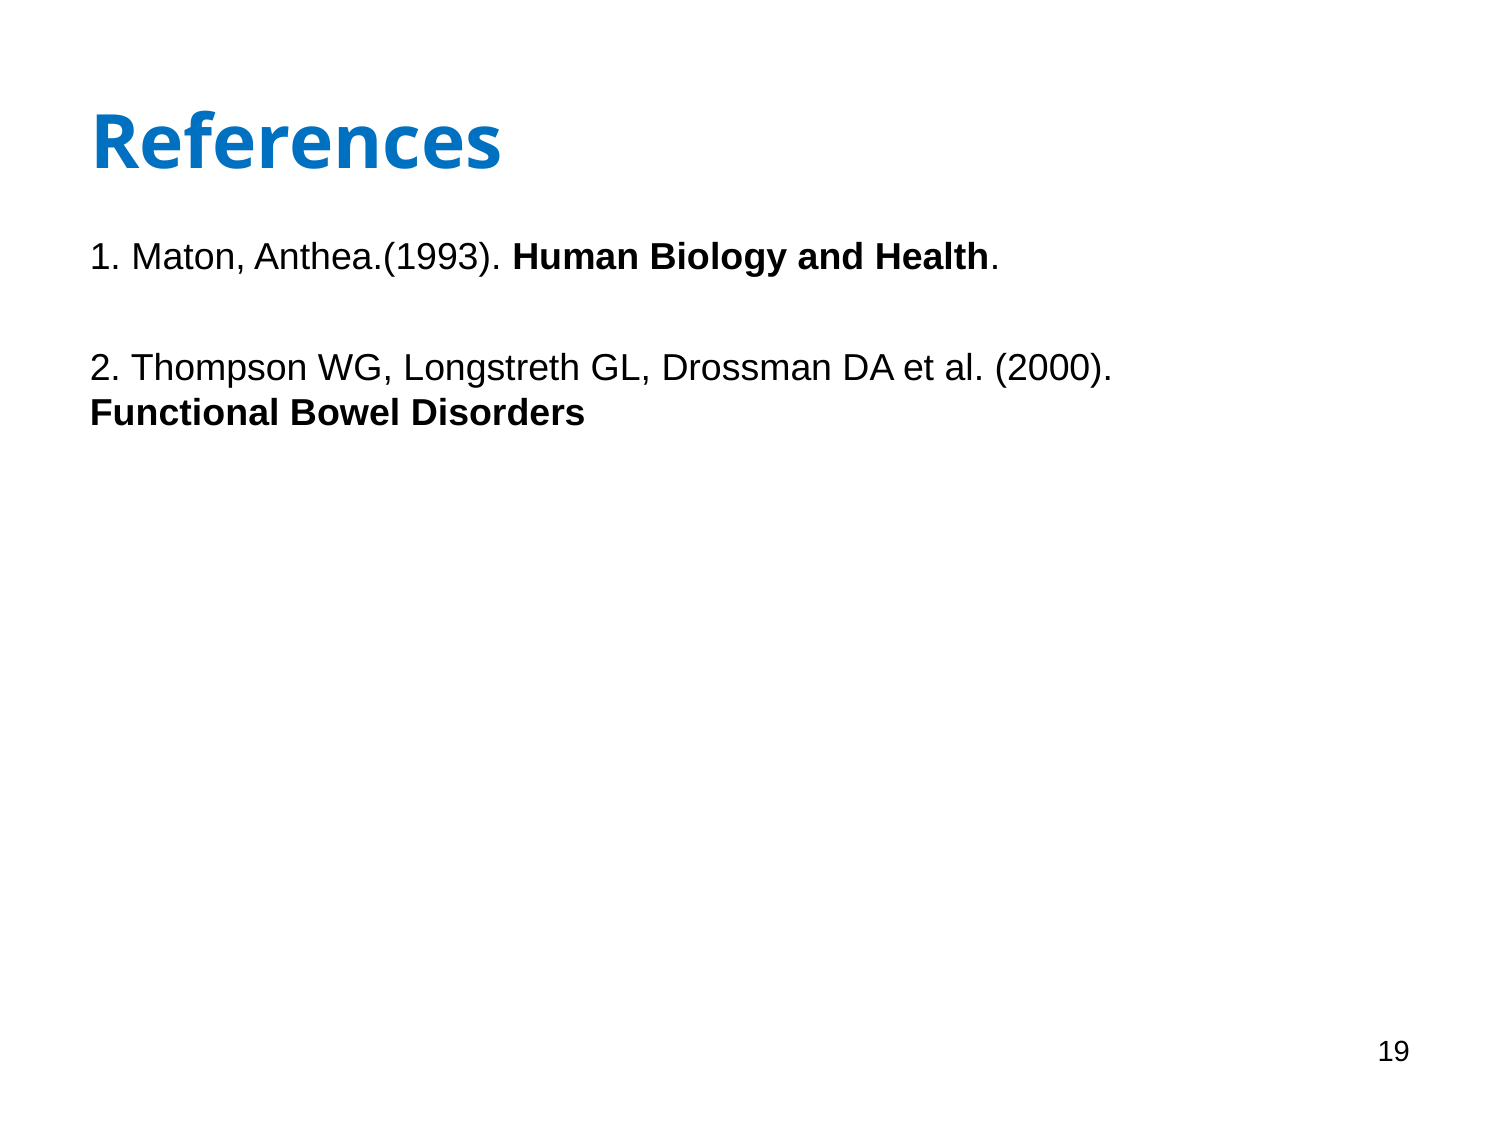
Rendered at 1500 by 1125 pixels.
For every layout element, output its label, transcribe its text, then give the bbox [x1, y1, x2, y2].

slide_number 19 [1074, 1024, 1425, 1103]
title References [75, 45, 1425, 233]
text_box 2. Thompson WG, Longstreth GL, Drossman DA et al. (2000). Functional Bowel Disorders [74, 335, 1288, 440]
text_box 1. Maton, Anthea.(1993). Human Biology and Health. [75, 224, 1163, 285]
